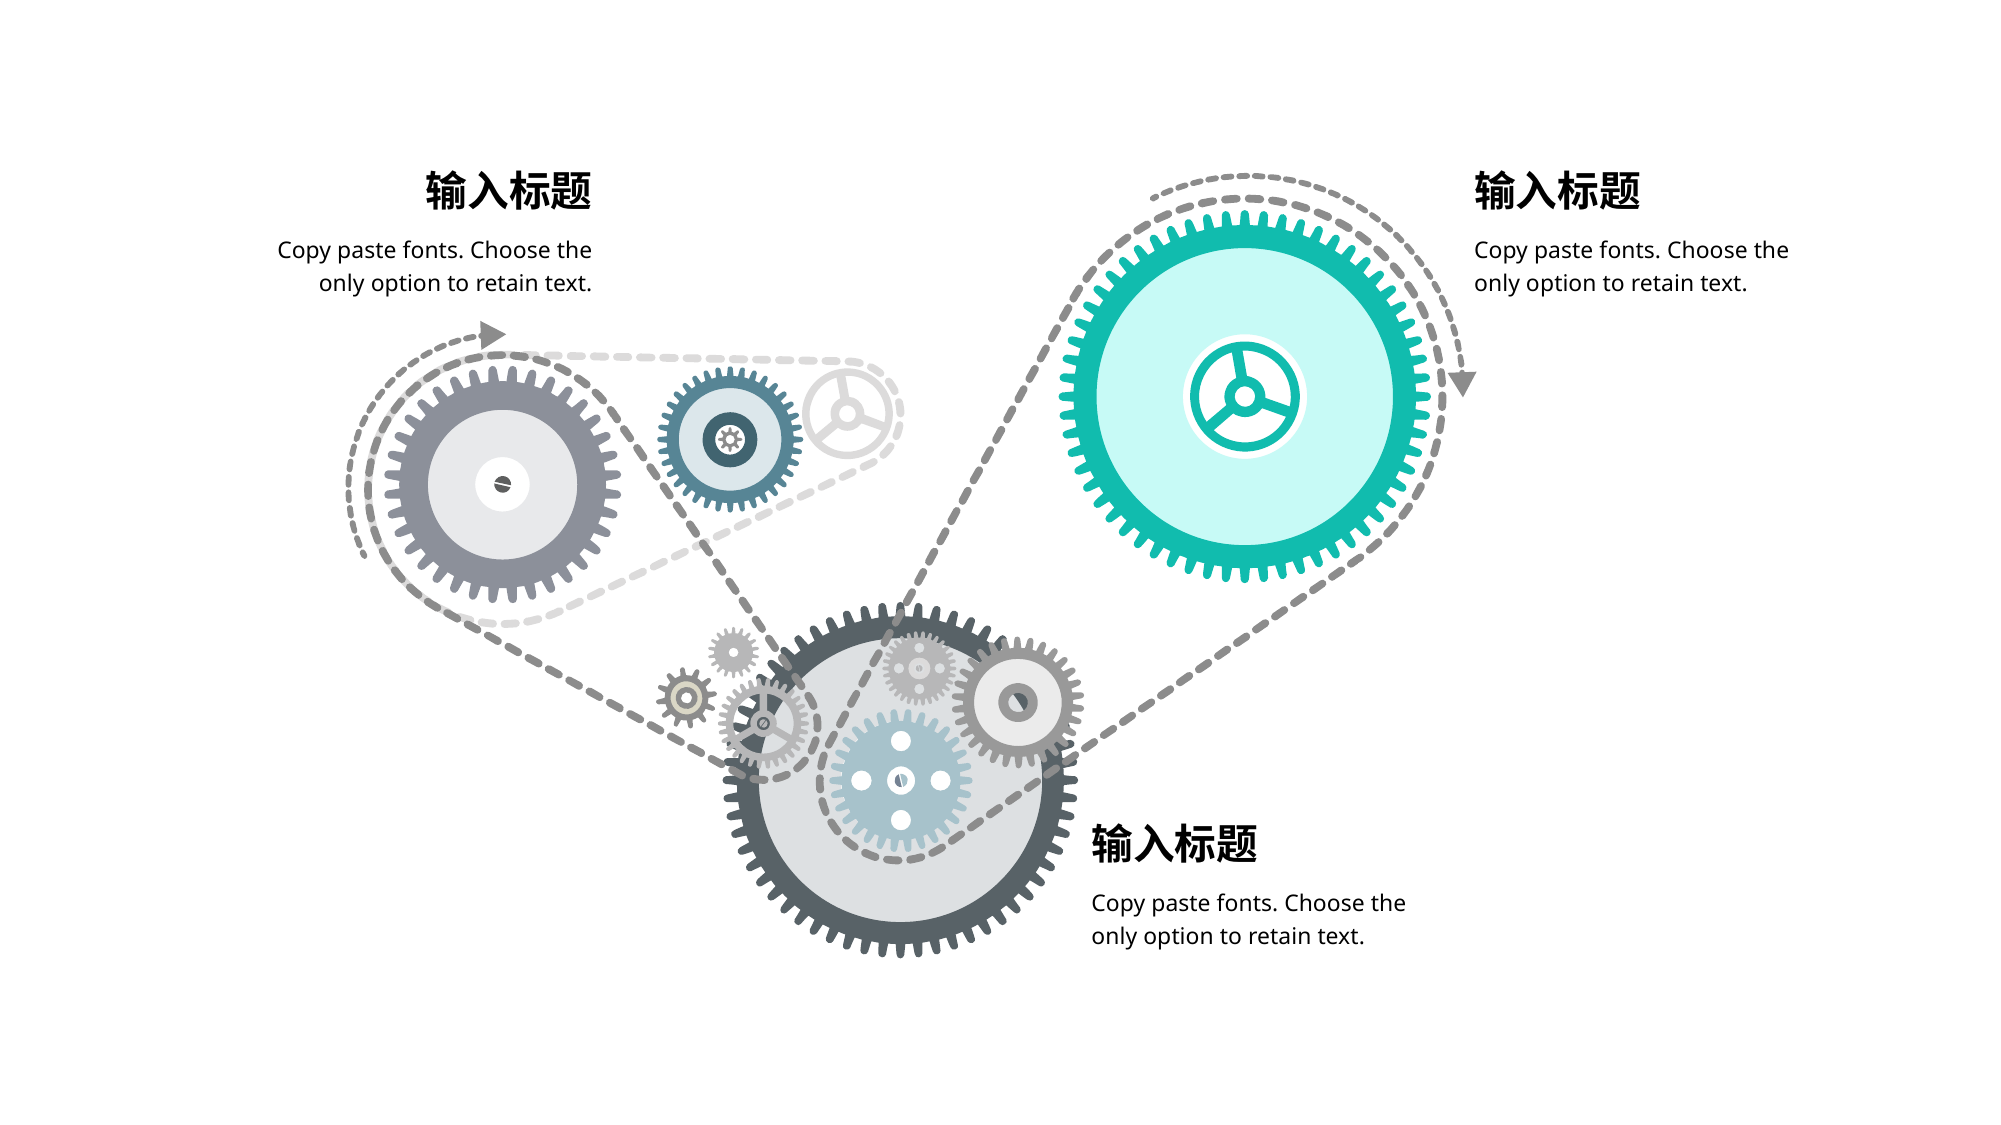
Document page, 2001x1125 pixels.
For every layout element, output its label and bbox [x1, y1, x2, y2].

text_box [232, 155, 1835, 975]
